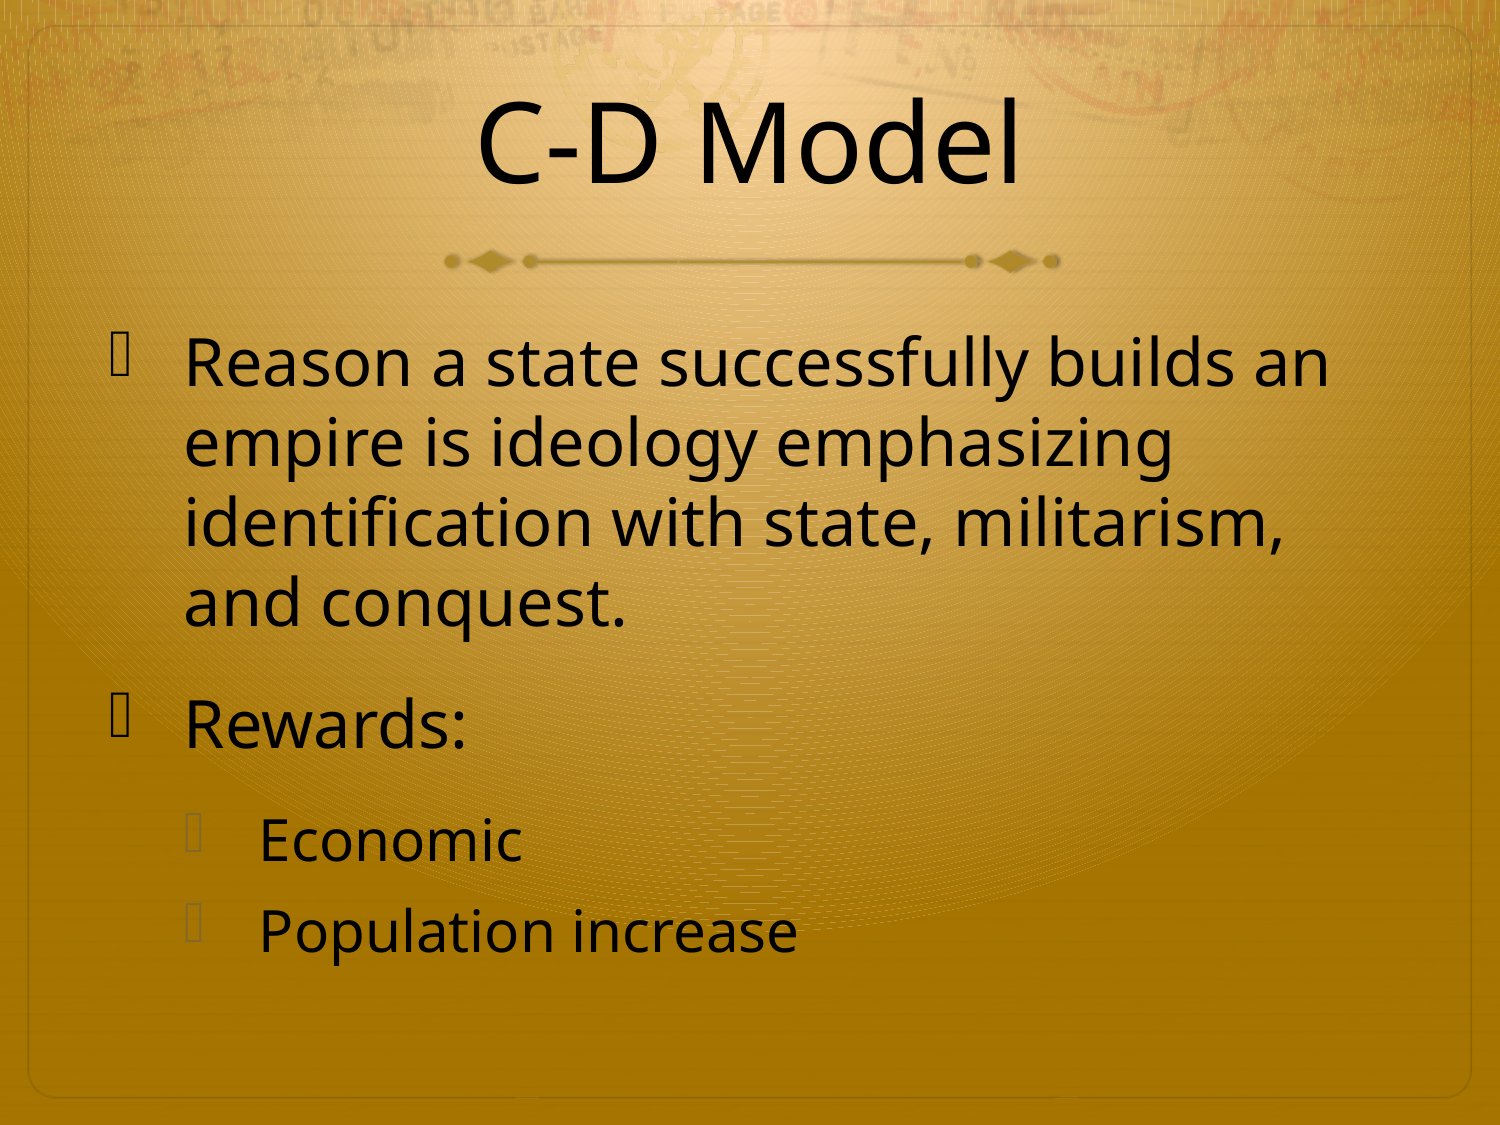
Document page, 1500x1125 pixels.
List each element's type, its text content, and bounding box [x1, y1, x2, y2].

title C-D Model [93, 45, 1407, 233]
picture [0, 0, 1500, 1125]
list Reason a state successfully builds an empire is ideology emphasizing identification with state, militarism, and conquest. Rewards: Economic Population increase [93, 312, 1407, 1125]
